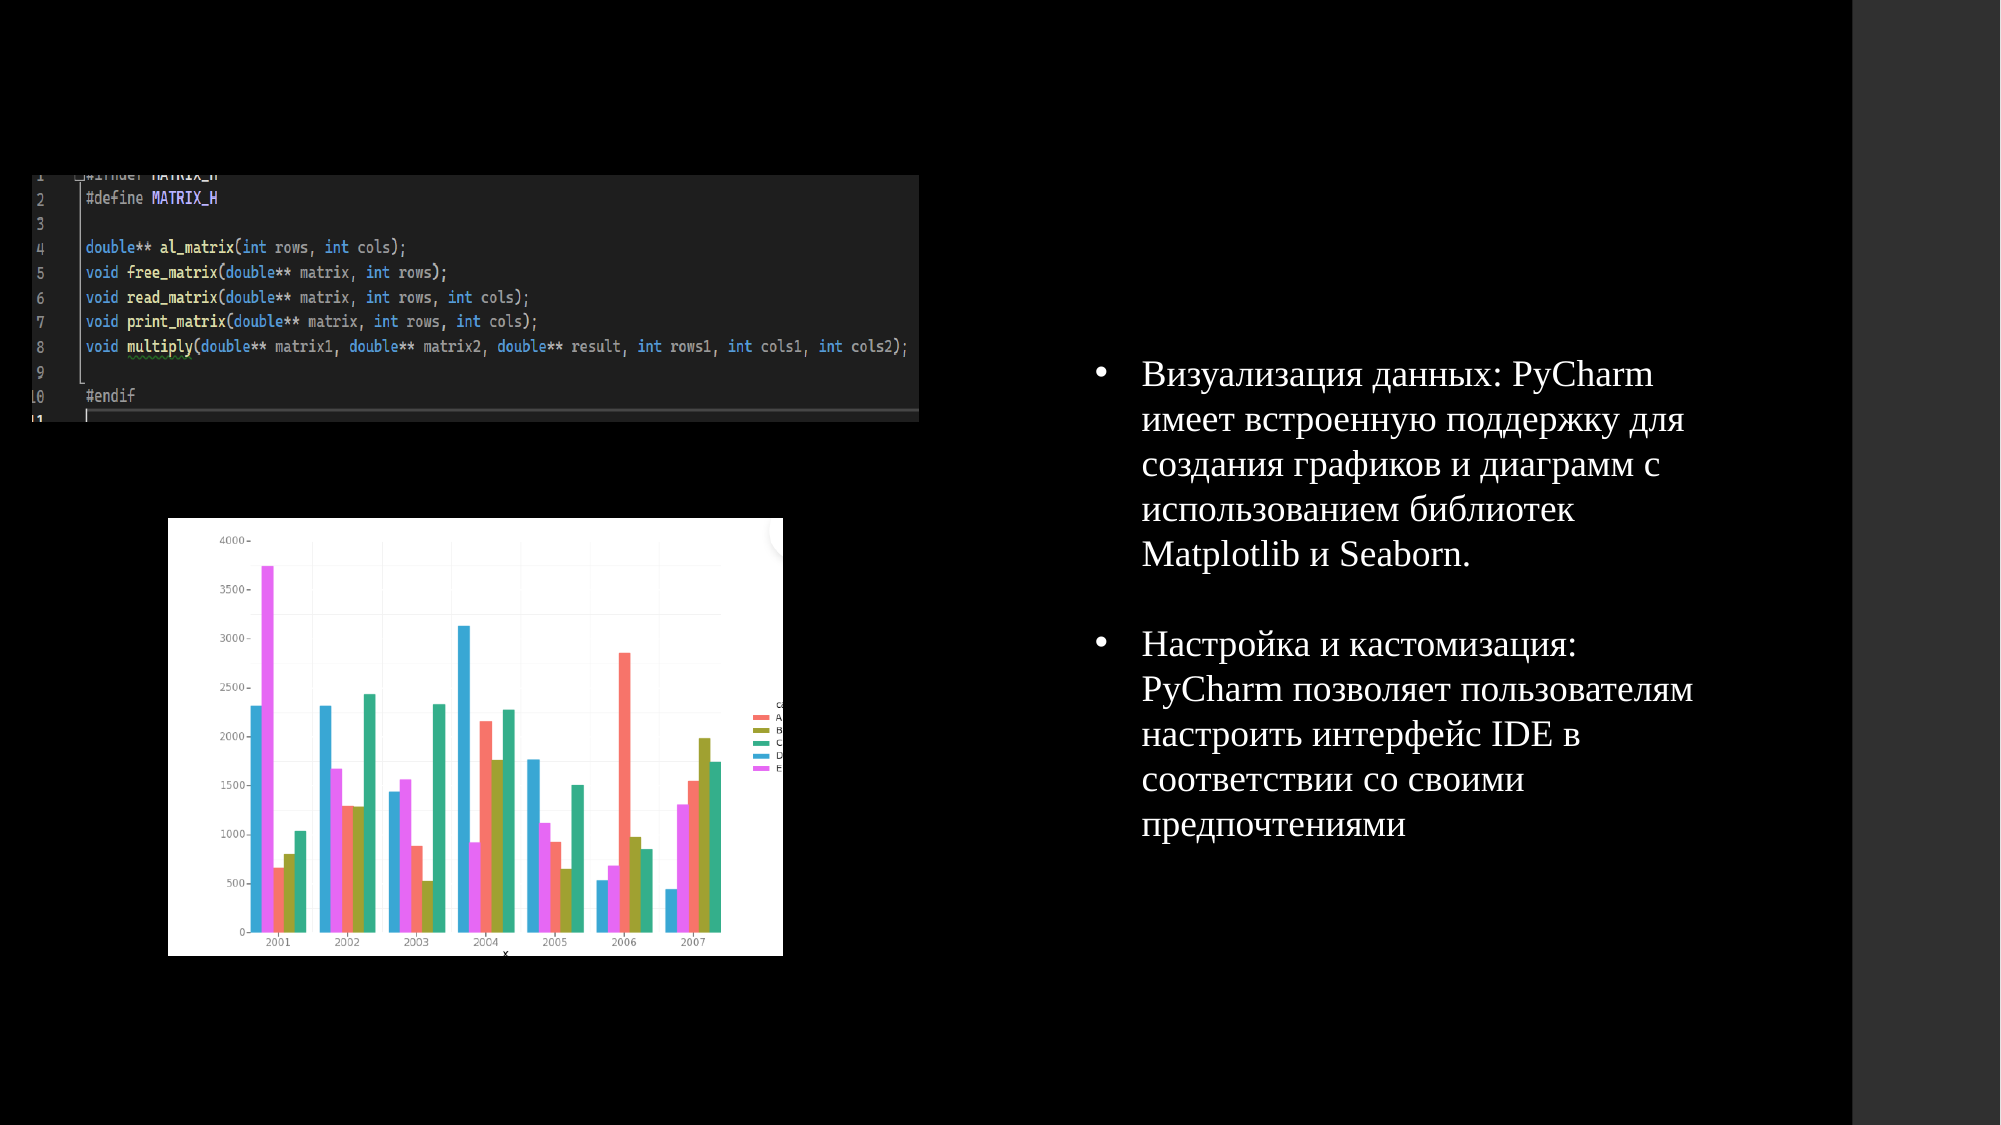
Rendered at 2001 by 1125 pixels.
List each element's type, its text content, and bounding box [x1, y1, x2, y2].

text_box Визуализация данных: PyCharm имеет встроенную поддержку для создания графиков и диаграмм с использованием библиотек Matplotlib и Seaborn. Настройка и кастомизация: PyCharm позволяет пользователям настроить интерфейс IDE в соответствии со своими предпочтениями [1080, 341, 1737, 852]
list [167, 518, 783, 956]
picture [32, 175, 919, 422]
